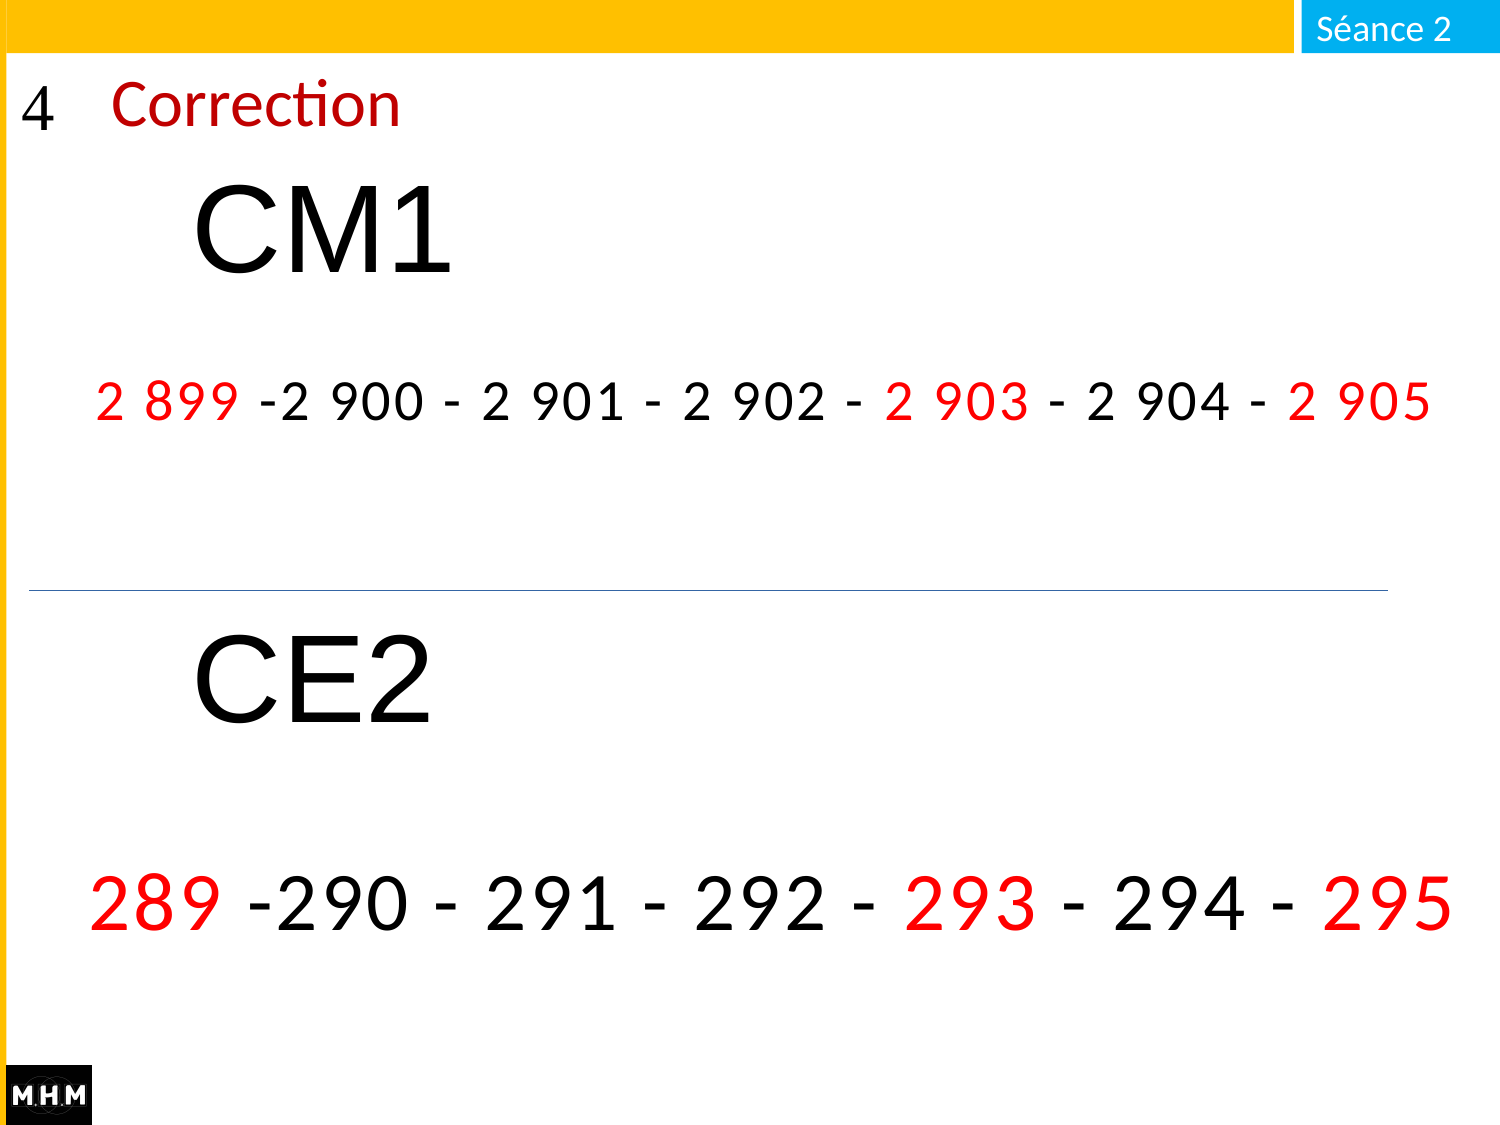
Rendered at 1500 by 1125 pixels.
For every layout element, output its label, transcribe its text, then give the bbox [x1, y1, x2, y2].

title Correction [96, 60, 1391, 150]
picture [6, 1065, 92, 1125]
text_box CE2 [177, 590, 1211, 746]
text_box 2 899 -2 900 - 2 901 - 2 902 - 2 903 - 2 904 - 2 905 [0, 354, 1500, 440]
text_box CM1 [177, 140, 1211, 296]
text_box 289 -290 - 291 - 292 - 293 - 294 - 295 [8, 839, 1500, 955]
